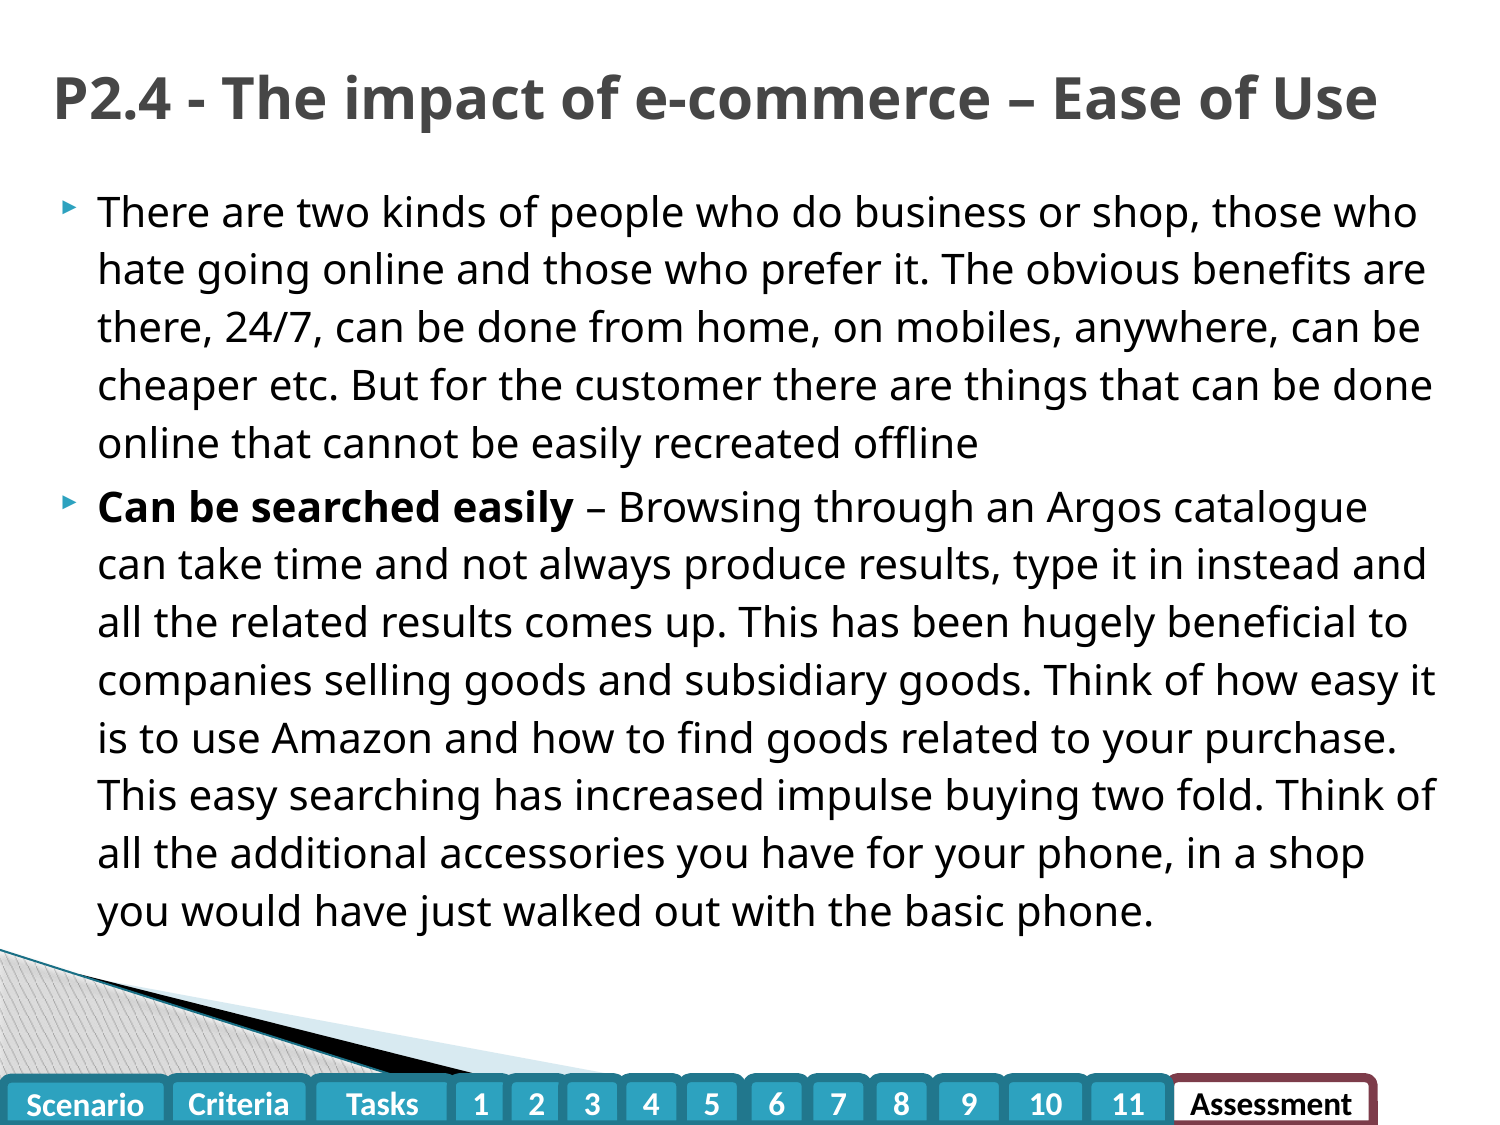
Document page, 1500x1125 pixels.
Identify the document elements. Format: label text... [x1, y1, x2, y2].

title P2.4 - The impact of e-commerce – Ease of Use [37, 19, 1471, 173]
list There are two kinds of people who do business or shop, those who hate going online and those who prefer it. The obvious benefits are there, 24/7, can be done from home, on mobiles, anywhere, can be cheaper etc. But for the customer there are things that can be done online that cannot be easily recreated offline Can be searched easily – Browsing through an Argos catalogue can take time and not always produce results, type it in instead and all the related results comes up. This has been hugely beneficial to companies selling goods and subsidiary goods. Think of how easy it is to use Amazon and how to find goods related to your purchase. This easy searching has increased impulse buying two fold. Think of all the additional accessories you have for your phone, in a shop you would have just walked out with the basic phone. [29, 174, 1459, 1000]
